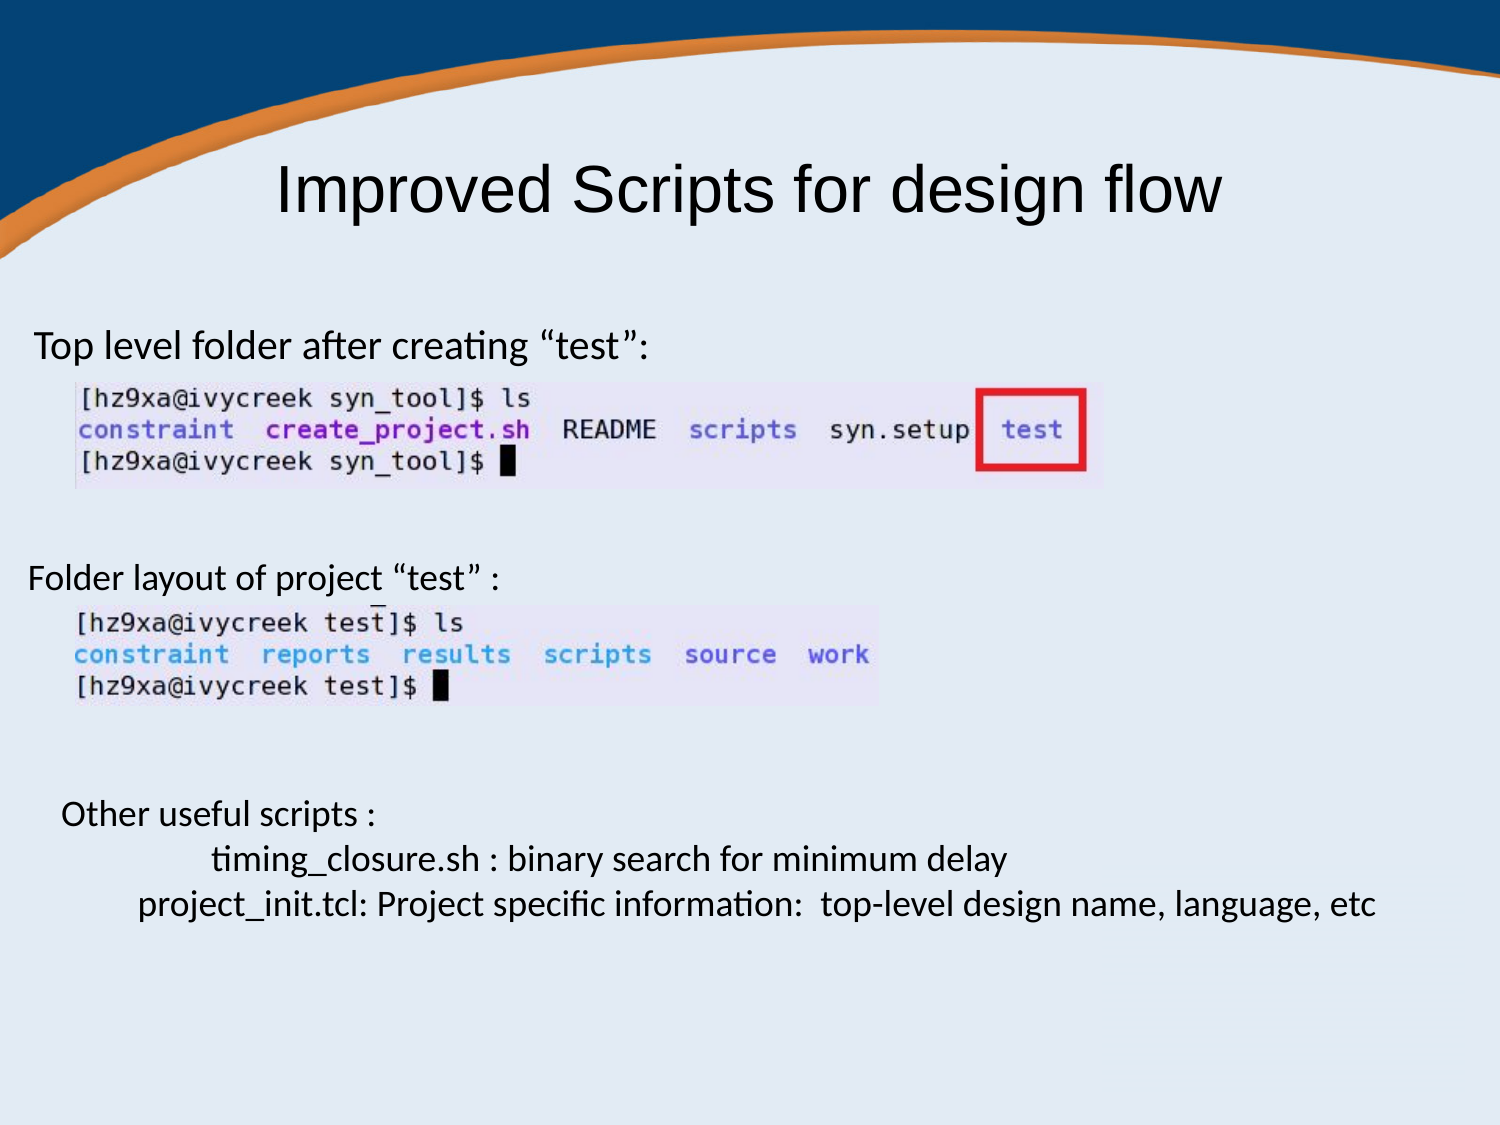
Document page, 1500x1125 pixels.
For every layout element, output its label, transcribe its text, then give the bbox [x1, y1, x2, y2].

text_box Top level folder after creating “test”: [18, 310, 675, 376]
title Improved Scripts for design flow [75, 92, 1425, 280]
text_box Folder layout of project “test” : [13, 545, 525, 606]
text_box Other useful scripts : timing_closure.sh : binary search for minimum delay project_init.tcl: Project specific information: top-level design name, language, etc [46, 781, 1500, 1022]
picture [0, 0, 1500, 1125]
